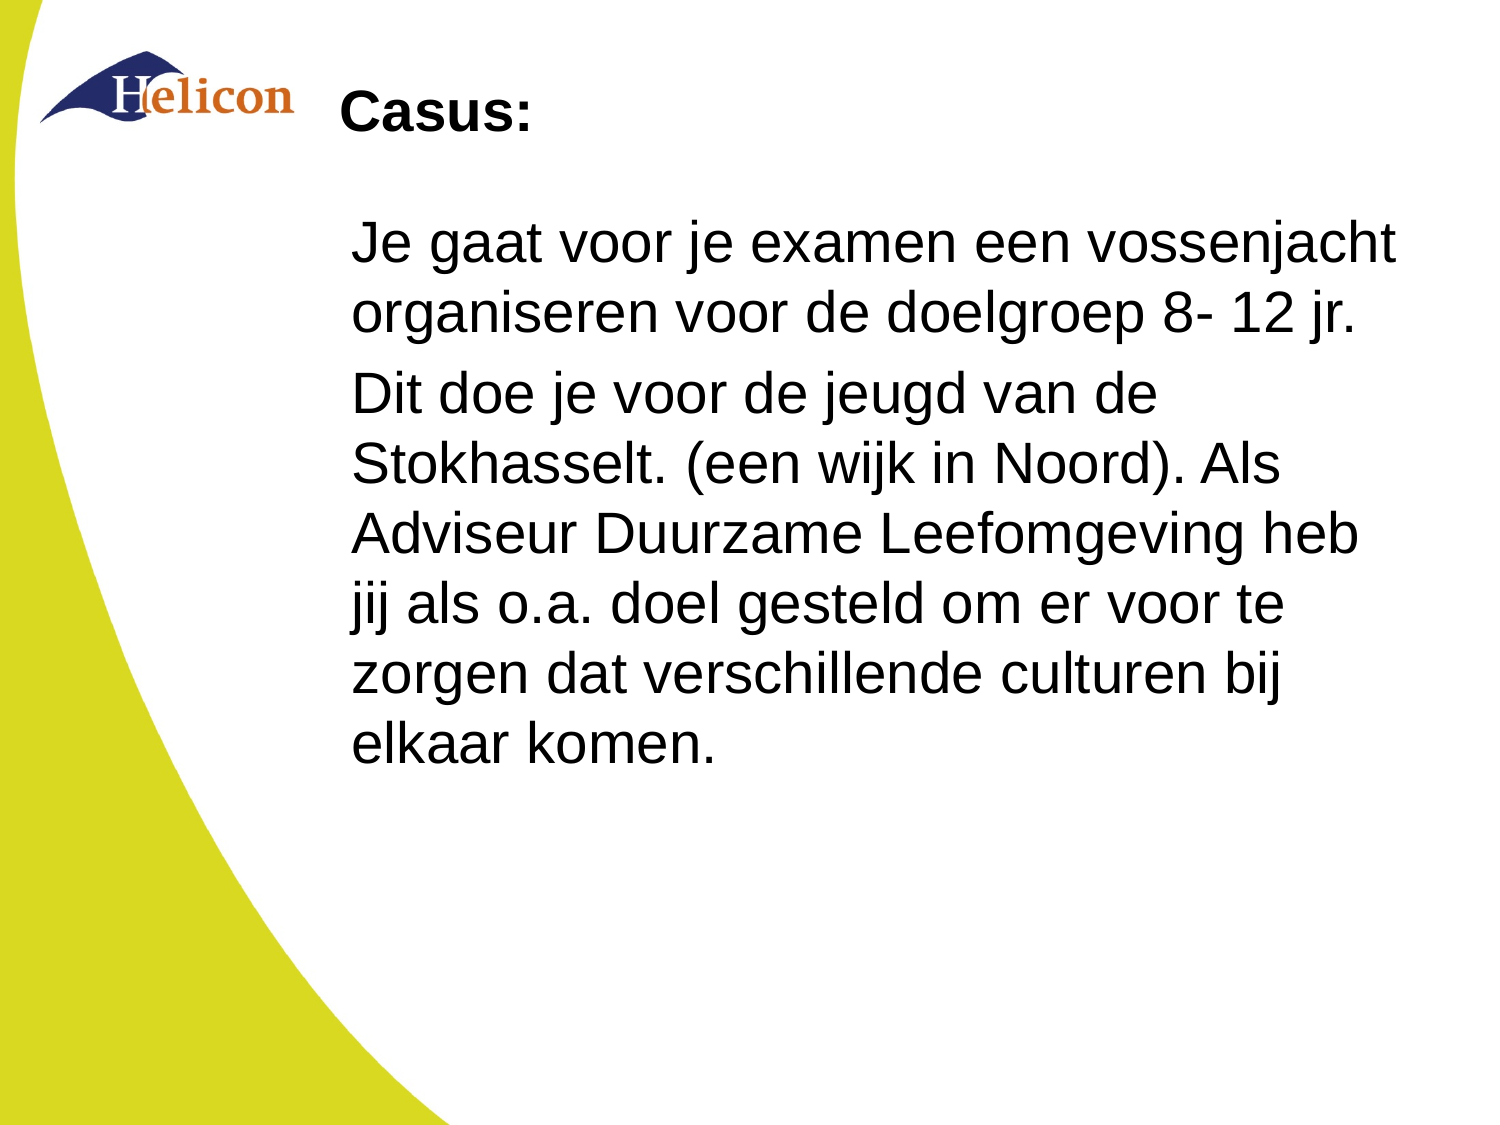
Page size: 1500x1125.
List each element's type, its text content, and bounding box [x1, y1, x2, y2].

title Casus: [324, 54, 1415, 161]
list Je gaat voor je examen een vossenjacht organiseren voor de doelgroep 8- 12 jr. Dit doe je voor de jeugd van de Stokhasselt. (een wijk in Noord). Als Adviseur Duurzame Leefomgeving heb jij als o.a. doel gesteld om er voor te zorgen dat verschillende culturen bij elkaar komen. [336, 196, 1425, 1005]
picture [0, 0, 1500, 1125]
